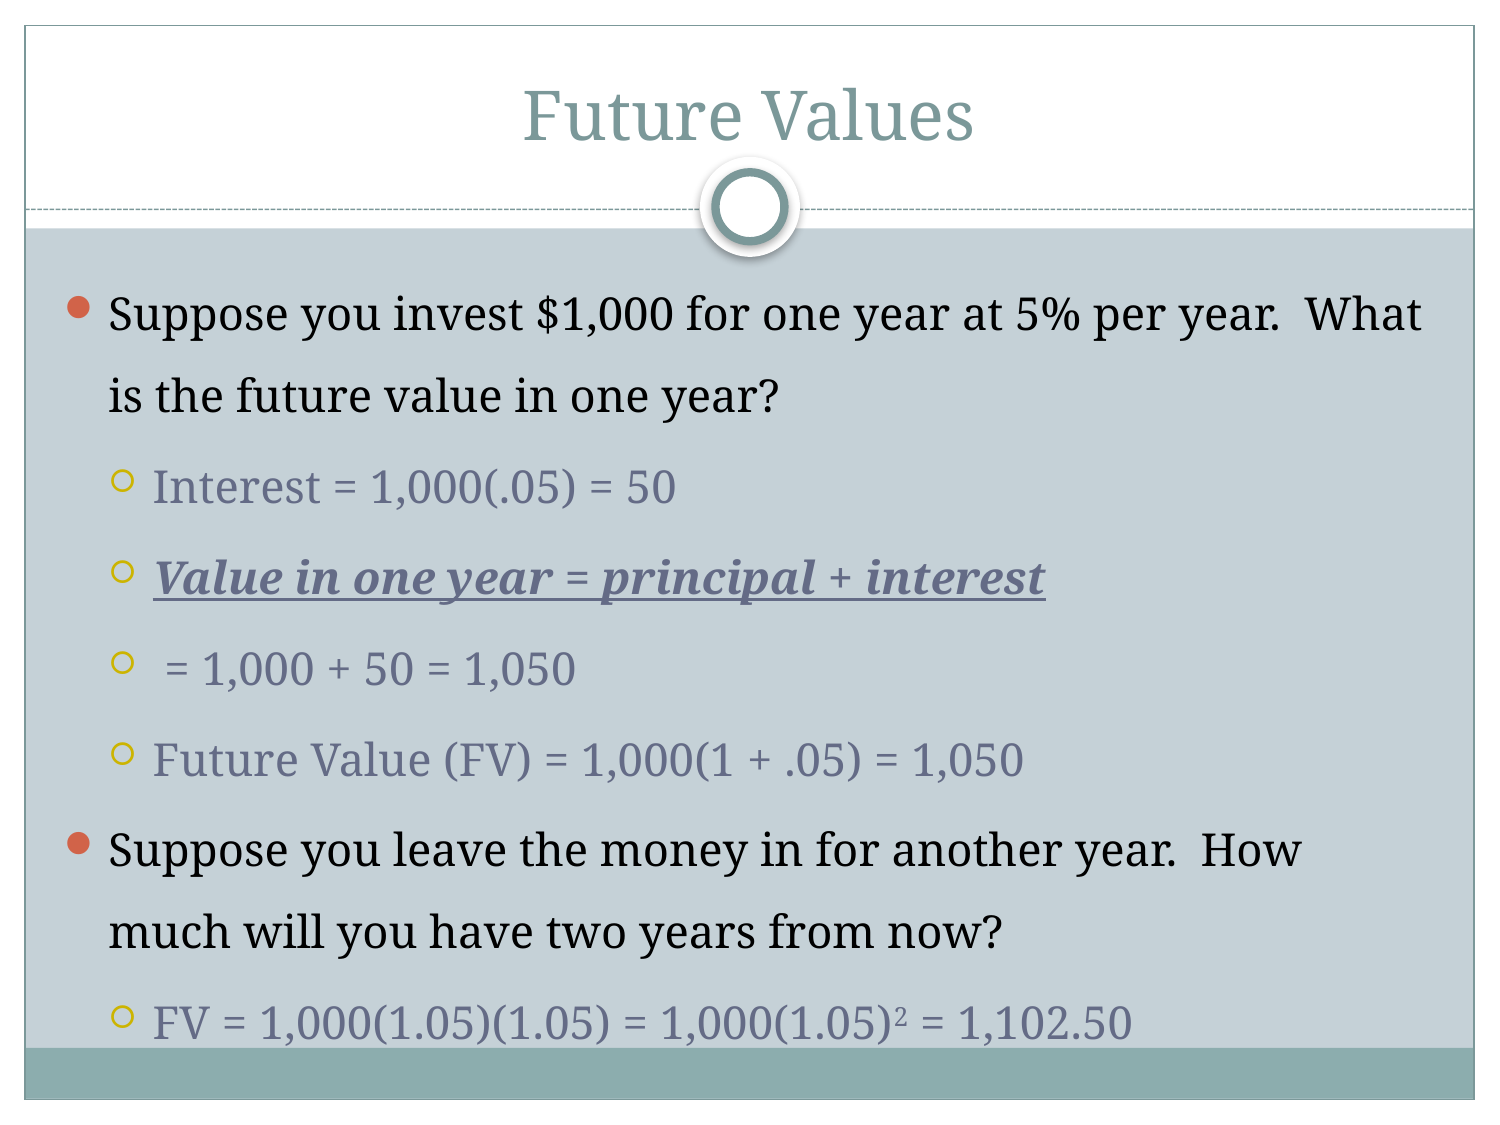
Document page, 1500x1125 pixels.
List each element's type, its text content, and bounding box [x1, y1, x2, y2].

list Suppose you invest $1,000 for one year at 5% per year. What is the future value in one year? Interest = 1,000(.05) = 50 Value in one year = principal + interest = 1,000 + 50 = 1,050 Future Value (FV) = 1,000(1 + .05) = 1,050 Suppose you leave the money in for another year. How much will you have two years from now? FV = 1,000(1.05)(1.05) = 1,000(1.05)2 = 1,102.50 [49, 250, 1445, 1063]
title Future Values [49, 37, 1450, 162]
